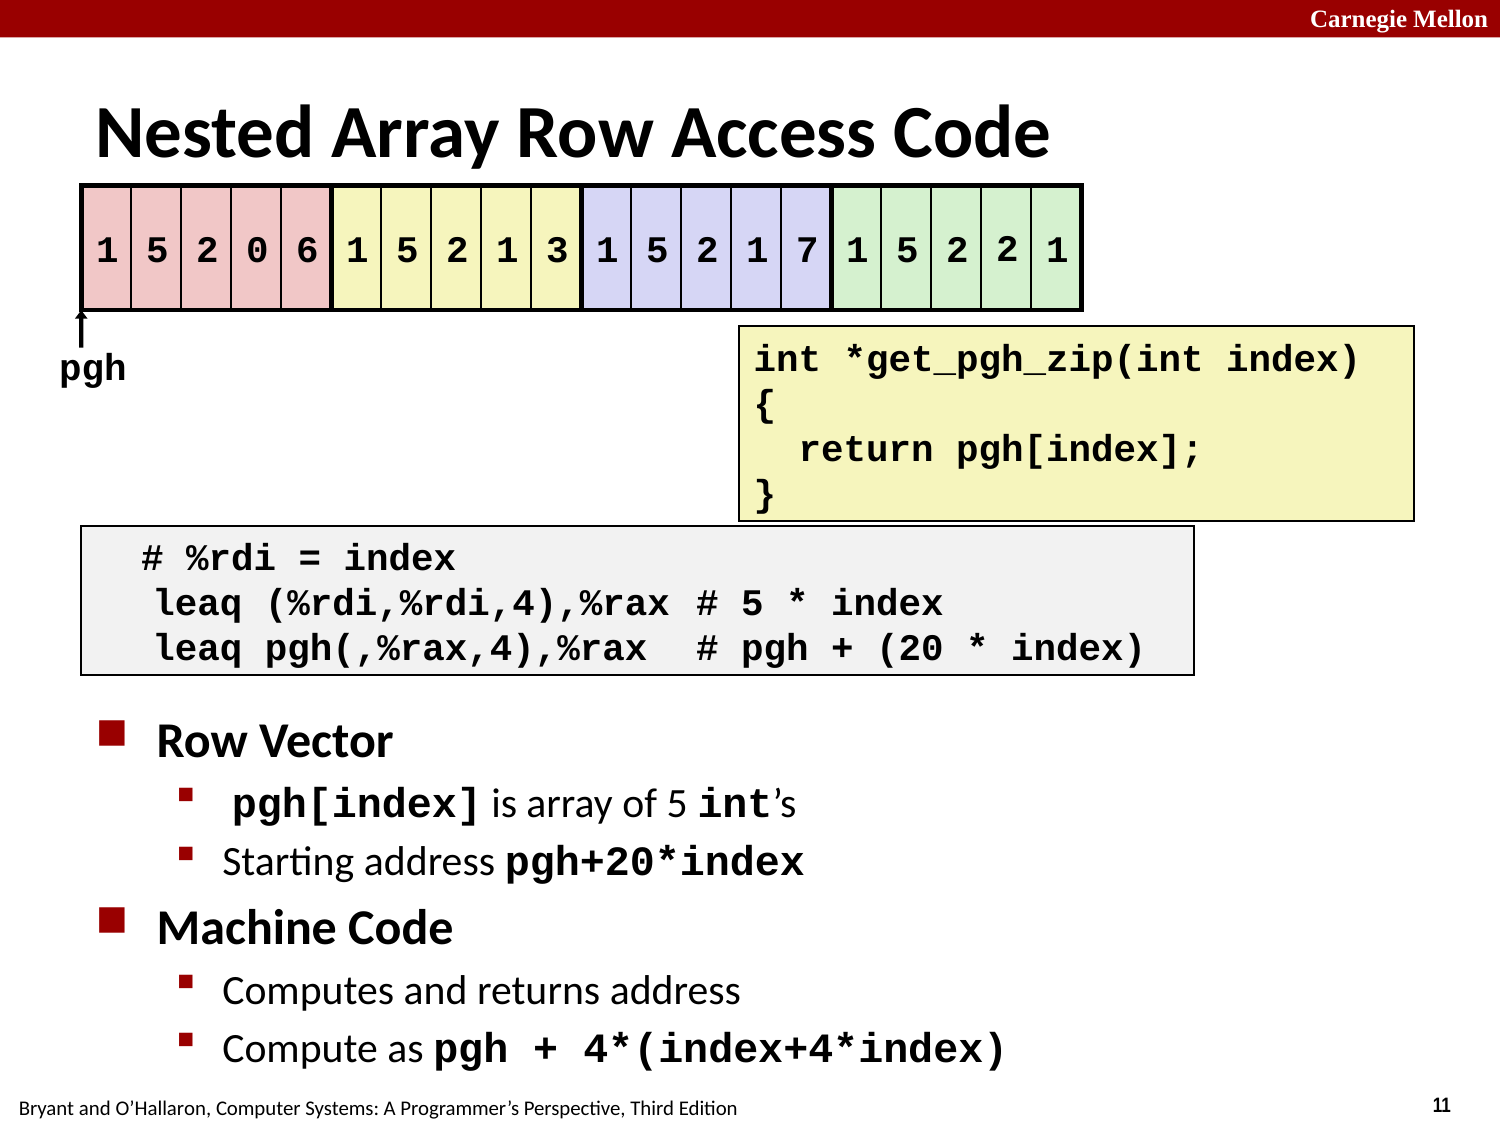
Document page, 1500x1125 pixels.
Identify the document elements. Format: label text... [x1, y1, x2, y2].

title Nested Array Row Access Code [80, 80, 1335, 176]
list Row Vector pgh[index] is array of 5 int’s Starting address pgh+20*index Machine Code Computes and returns address Compute as pgh + 4*(index+4*index) [85, 699, 1301, 1101]
text_box int *get_pgh_zip(int index) { return pgh[index]; } [738, 326, 1414, 521]
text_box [43, 184, 1082, 396]
text_box # %rdi = index leaq (%rdi,%rdi,4),%rax # 5 * index leaq pgh(,%rax,4),%rax # pgh + (20 * index) [81, 525, 1194, 676]
